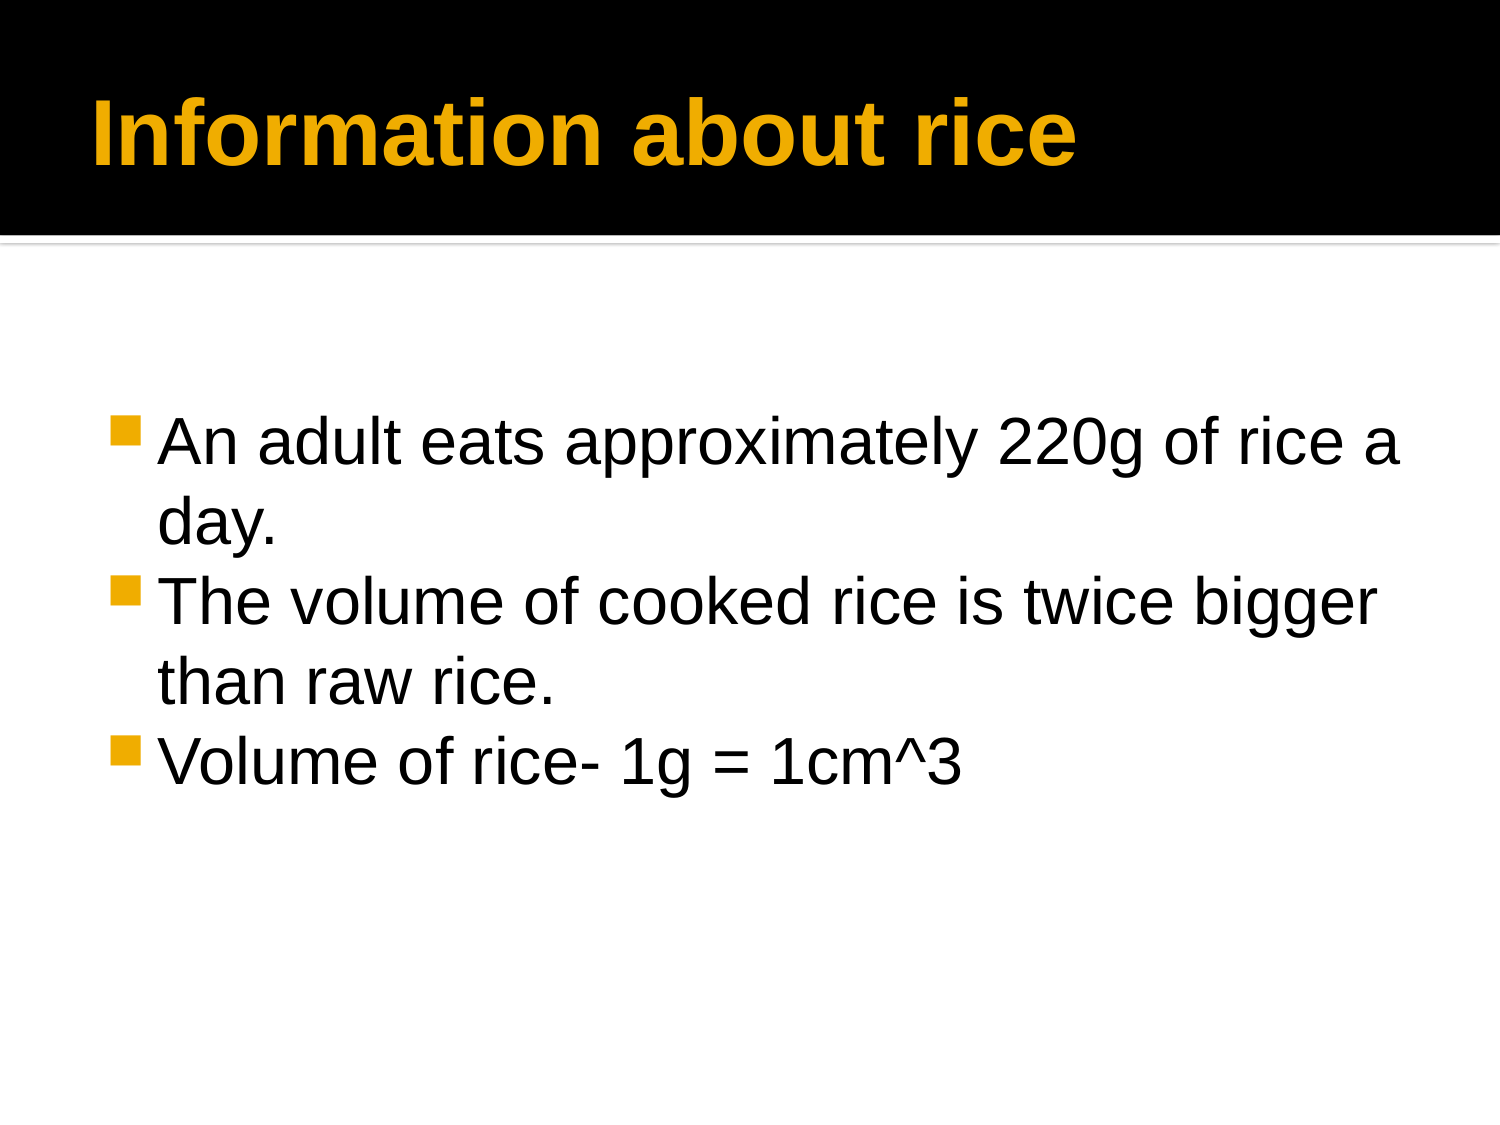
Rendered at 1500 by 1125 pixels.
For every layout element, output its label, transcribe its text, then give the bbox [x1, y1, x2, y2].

title Information about rice [75, 25, 1425, 231]
list An adult eats approximately 220g of rice a day. The volume of cooked rice is twice bigger than raw rice. Volume of rice- 1g = 1cm^3 [76, 382, 1427, 1125]
